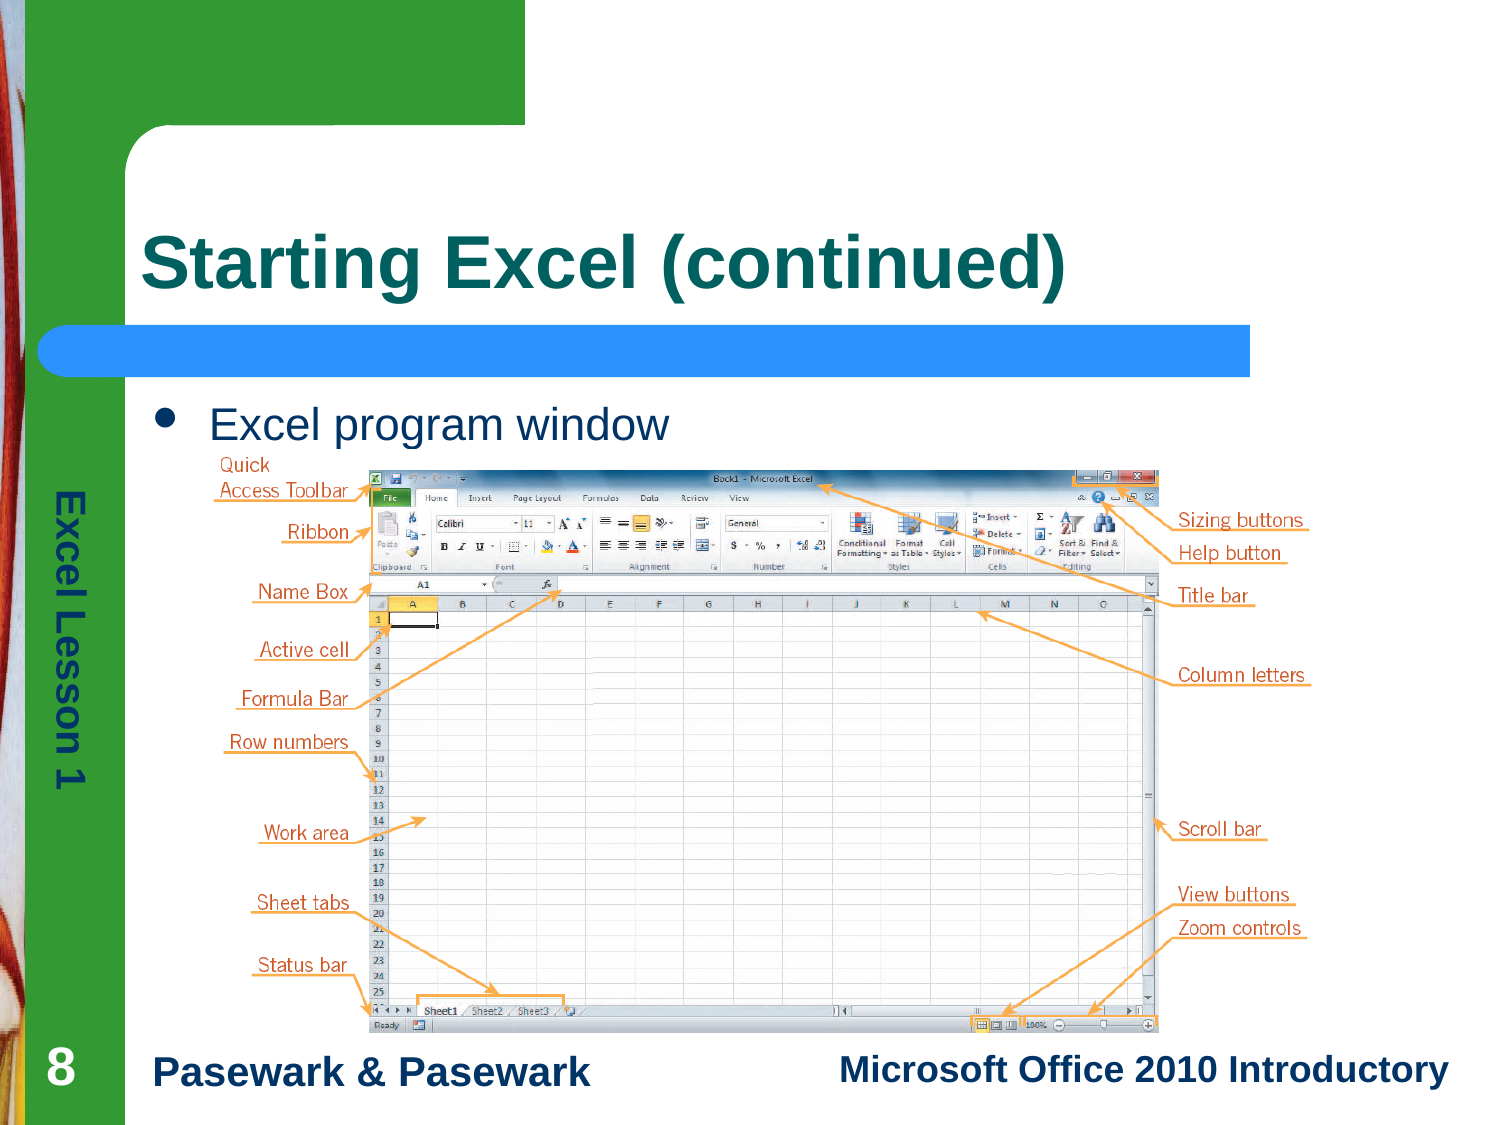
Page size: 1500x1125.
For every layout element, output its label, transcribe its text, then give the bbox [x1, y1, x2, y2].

slide_number 8 [13, 1023, 111, 1105]
title Starting Excel (continued) [124, 124, 1426, 313]
picture [0, 0, 25, 1125]
list Excel program window [137, 387, 1400, 999]
picture [212, 449, 1313, 1036]
